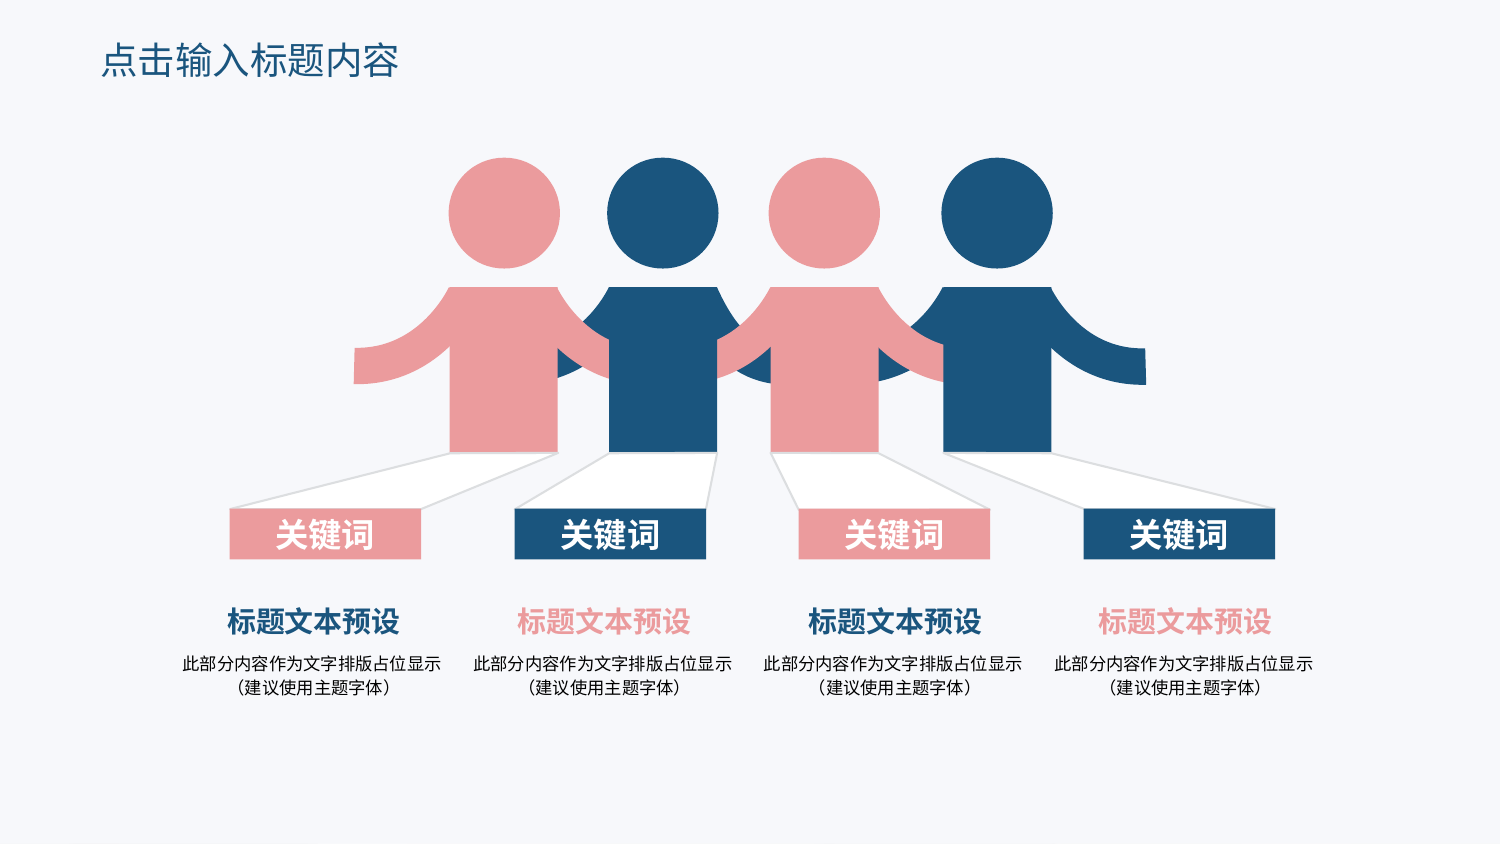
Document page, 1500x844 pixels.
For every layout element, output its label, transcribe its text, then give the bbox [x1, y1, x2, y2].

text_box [353, 157, 1147, 451]
text_box 点击输入标题内容 [100, 28, 450, 91]
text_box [177, 452, 1323, 710]
